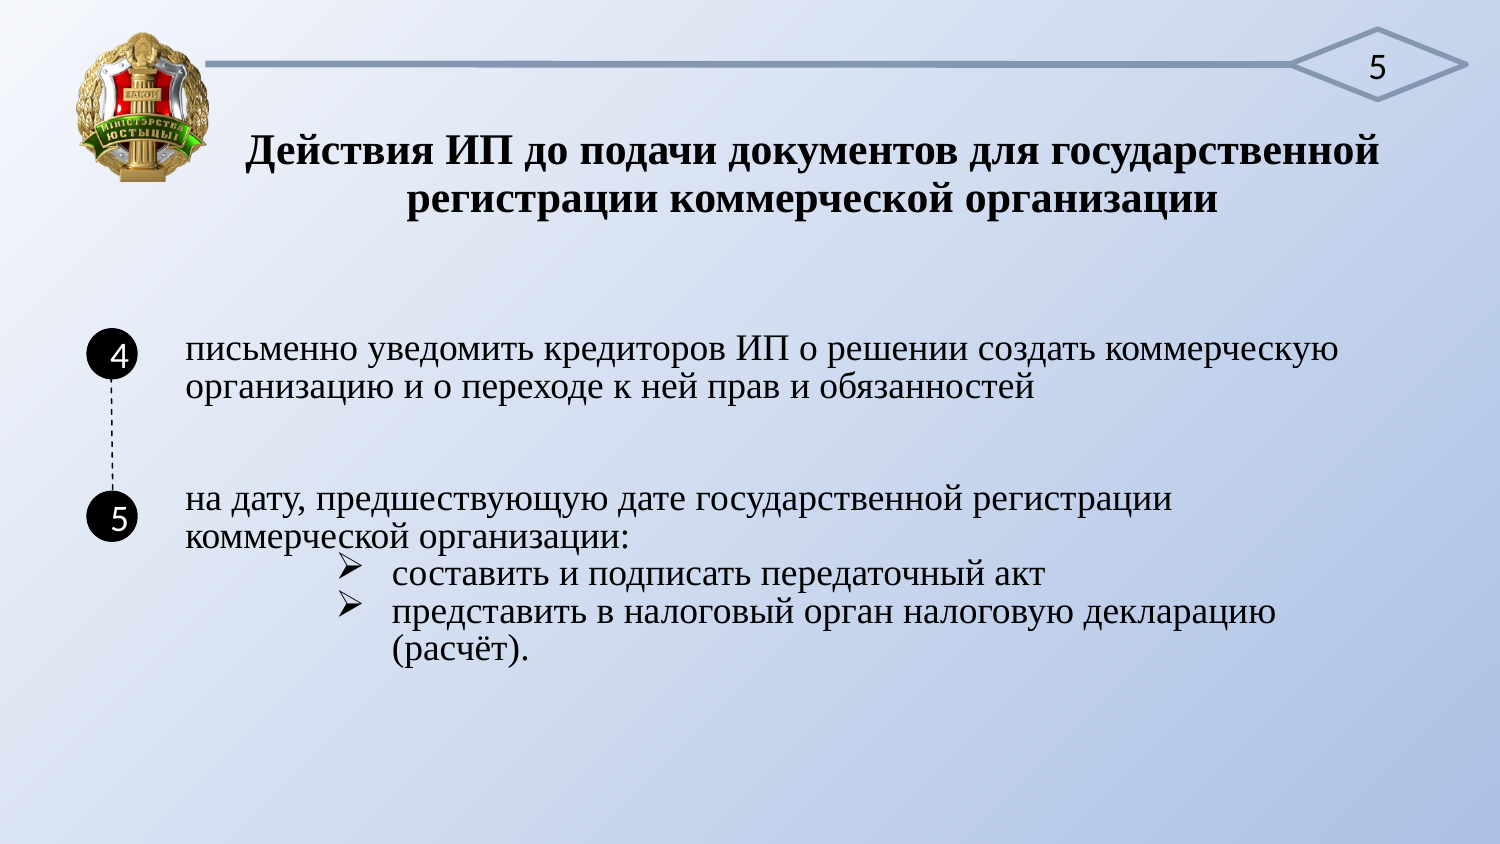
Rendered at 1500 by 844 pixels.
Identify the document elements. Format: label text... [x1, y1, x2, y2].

text_box 4 [86, 328, 138, 380]
text_box письменно уведомить кредиторов ИП о решении создать коммерческую организацию и о переходе к ней прав и обязанностей на дату, предшествующую дате государственной регистрации коммерческой организации: составить и подписать передаточный акт представить в налоговый орган налоговую декларацию (расчёт). [170, 285, 1376, 721]
text_box Действия ИП до подачи документов для государственной регистрации коммерческой организации [198, 89, 1427, 259]
picture [76, 31, 210, 182]
text_box 5 [86, 490, 138, 542]
text_box 5 [1287, 27, 1469, 102]
